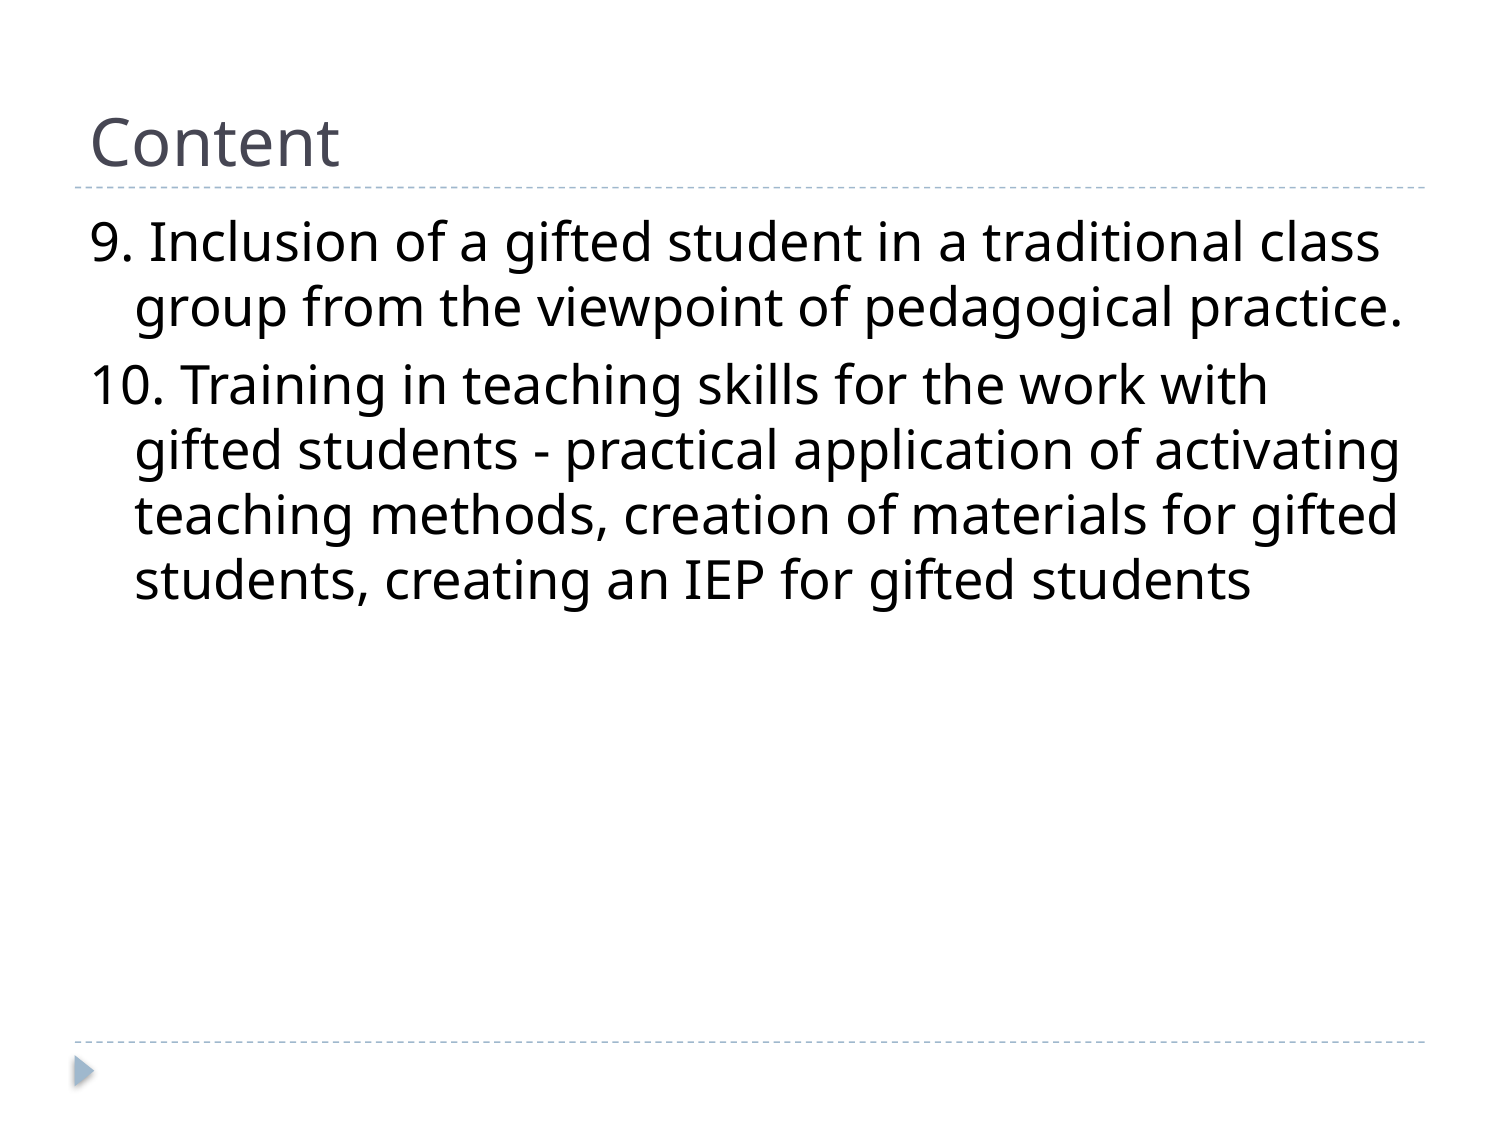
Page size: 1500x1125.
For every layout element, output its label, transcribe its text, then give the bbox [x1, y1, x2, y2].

title Content [75, 24, 1425, 188]
list 9. Inclusion of a gifted student in a traditional class group from the viewpoint of pedagogical practice. 10. Training in teaching skills for the work with gifted students - practical application of activating teaching methods, creation of materials for gifted students, creating an IEP for gifted students [75, 200, 1425, 1010]
